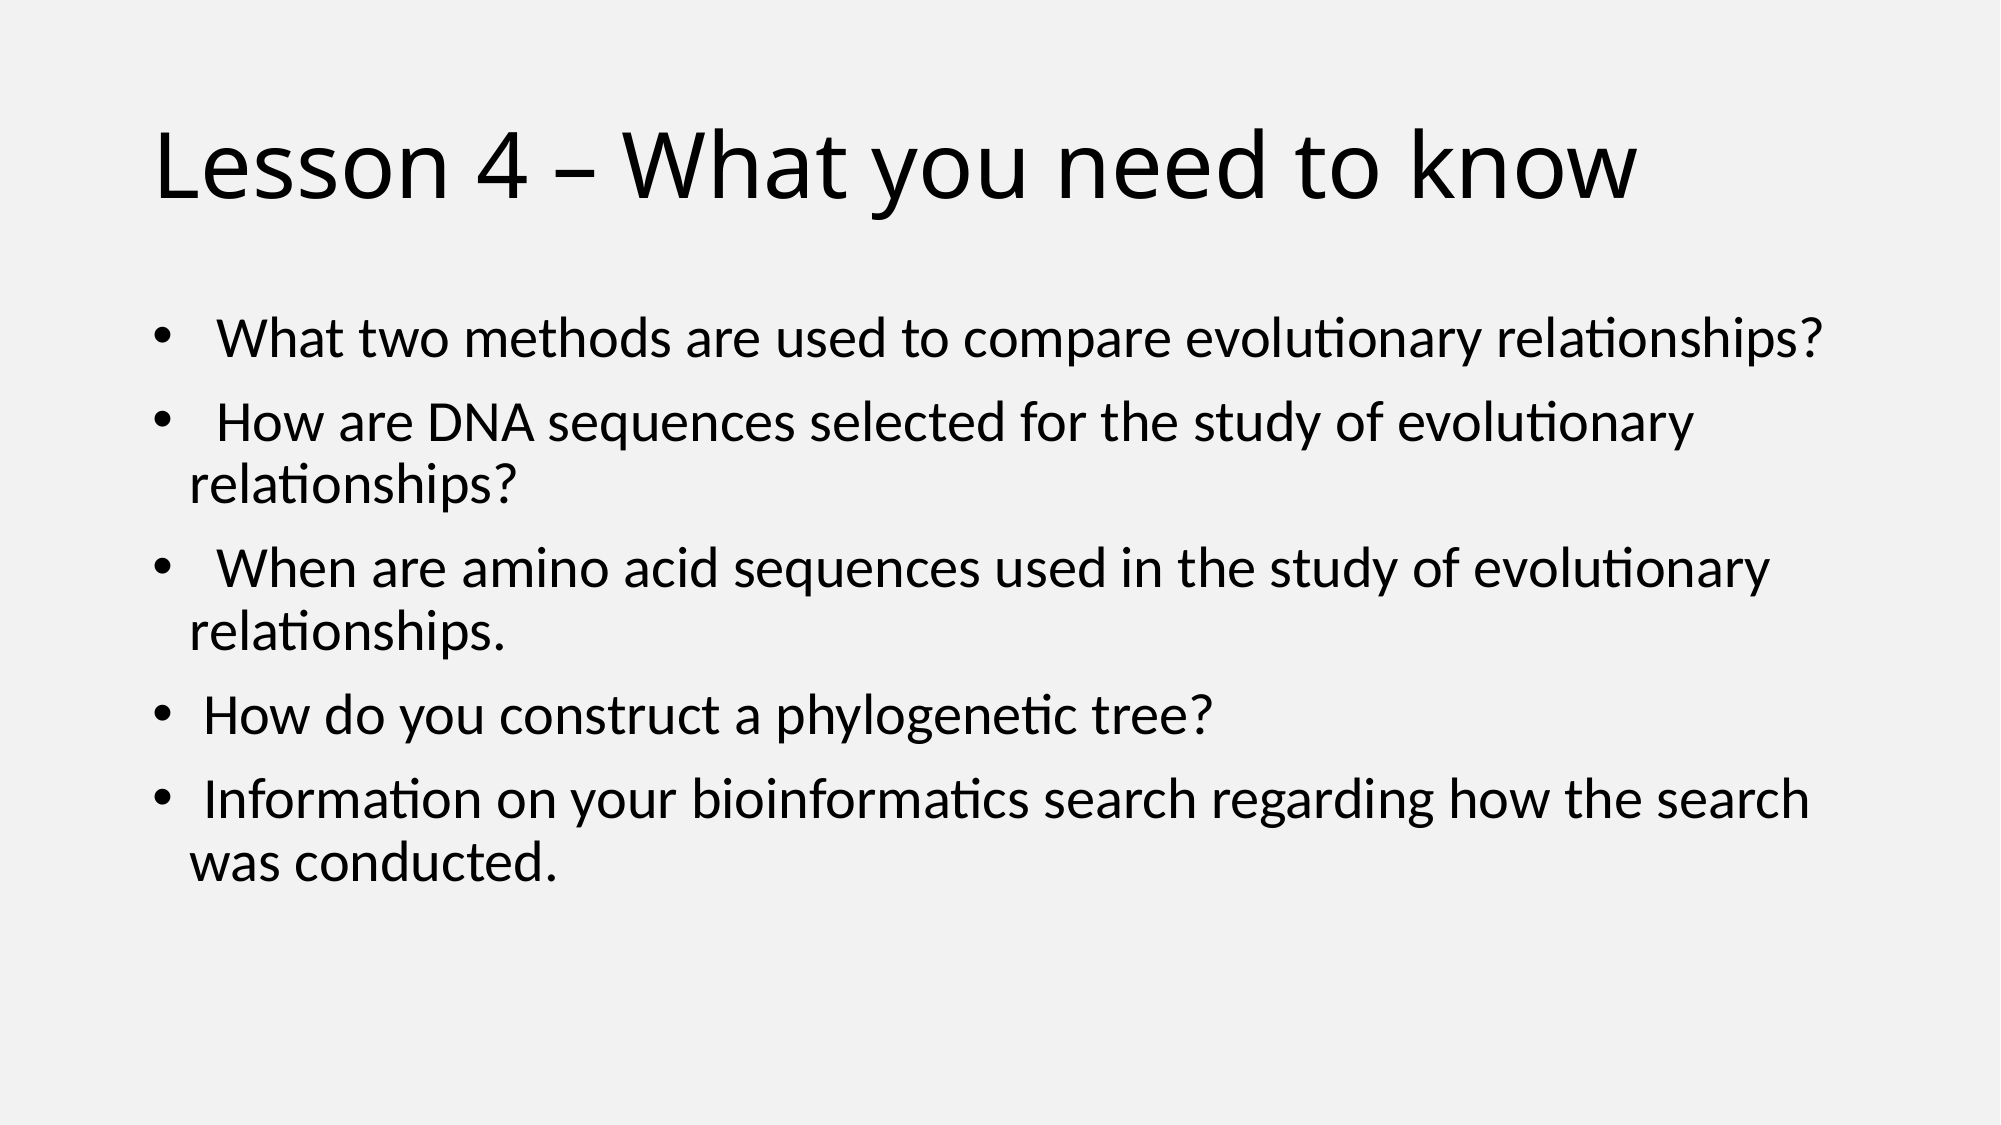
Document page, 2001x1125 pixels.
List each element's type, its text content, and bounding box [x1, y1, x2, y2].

list What two methods are used to compare evolutionary relationships? How are DNA sequences selected for the study of evolutionary relationships? When are amino acid sequences used in the study of evolutionary relationships. How do you construct a phylogenetic tree? Information on your bioinformatics search regarding how the search was conducted. [137, 299, 1863, 1014]
title Lesson 4 – What you need to know [137, 59, 1863, 278]
